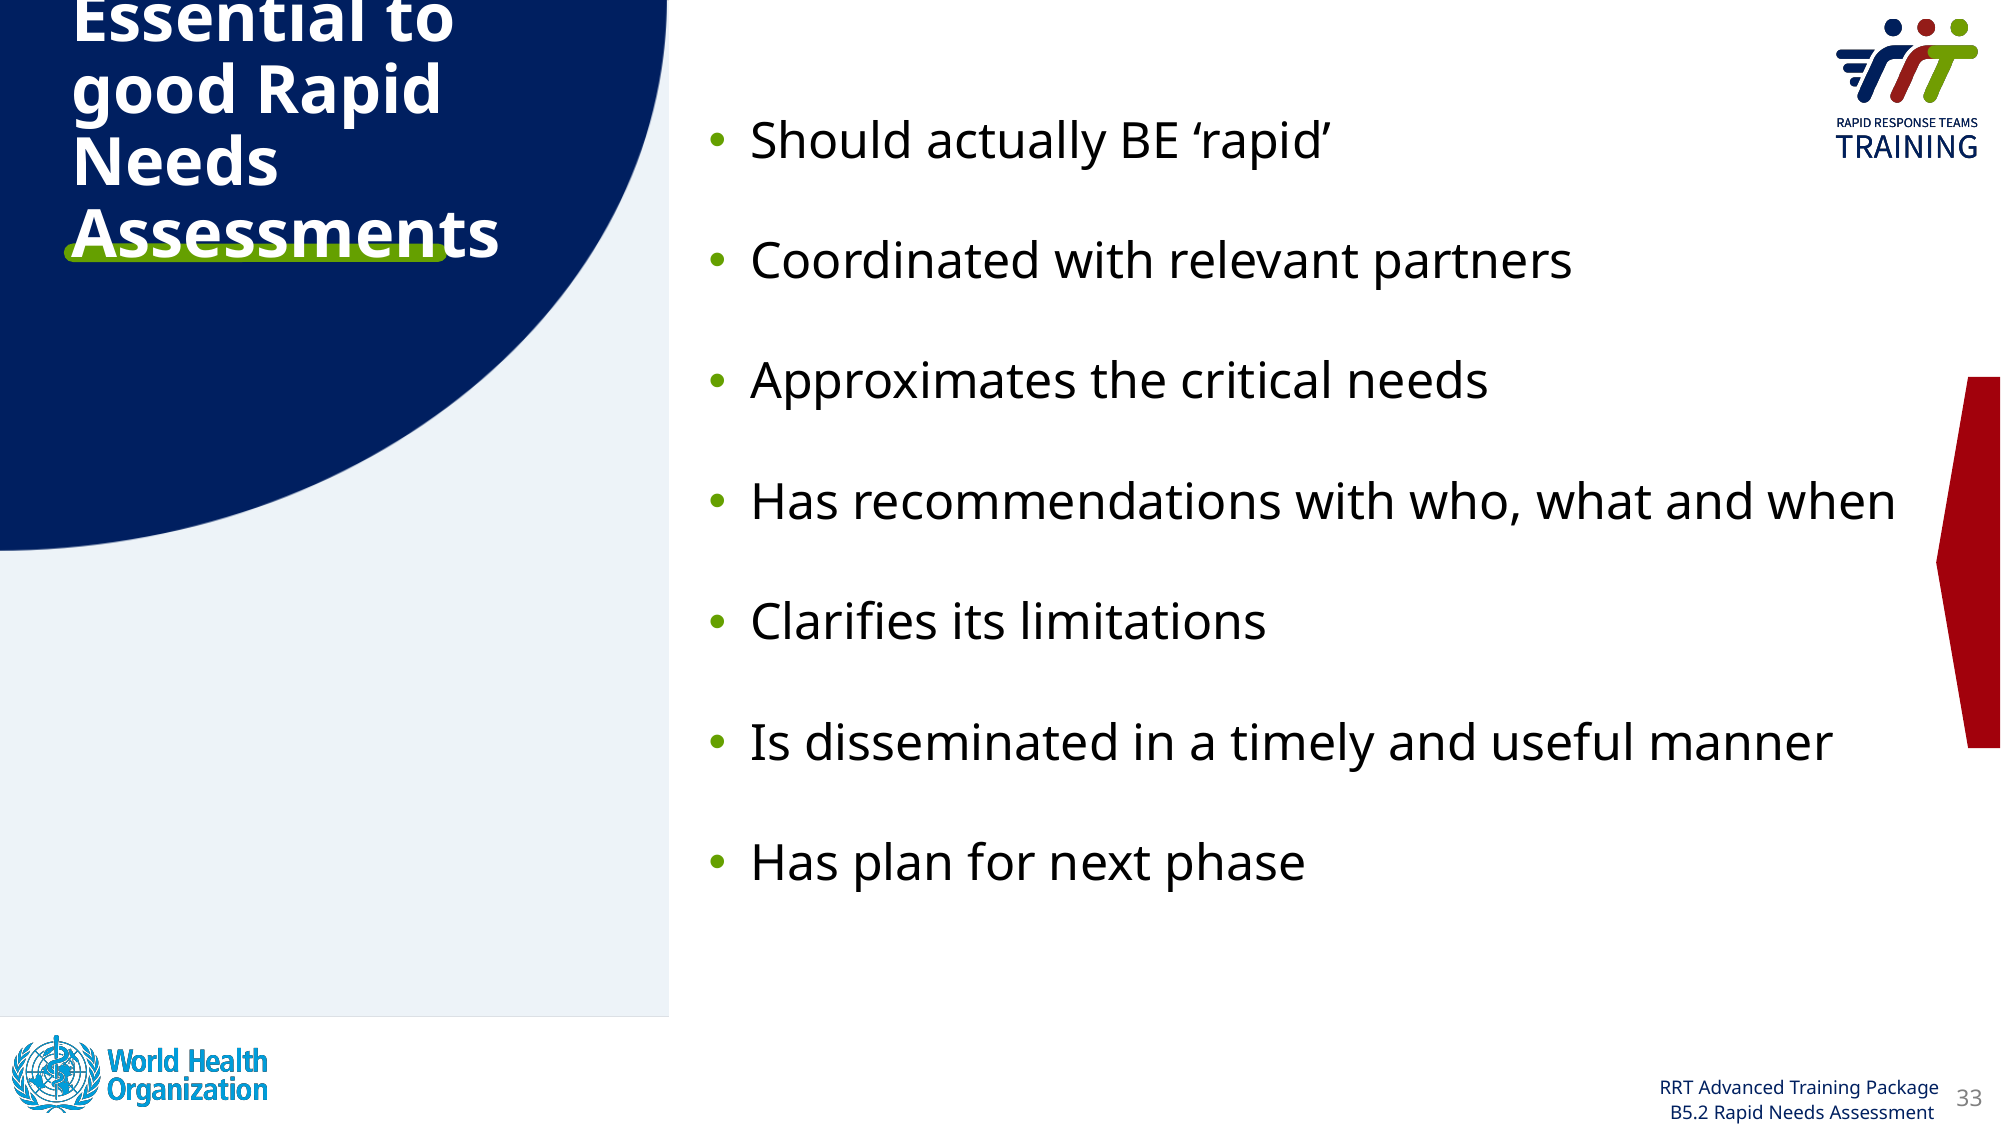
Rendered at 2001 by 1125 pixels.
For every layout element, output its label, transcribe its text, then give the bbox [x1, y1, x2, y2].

picture [30, 1083, 37, 1091]
picture [40, 1062, 47, 1070]
list Should actually BE ‘rapid’ Coordinated with relevant partners Approximates the critical needs Has recommendations with who, what and when Clarifies its limitations Is disseminated in a timely and useful manner Has plan for next phase [700, 107, 1937, 1018]
picture [22, 1062, 26, 1077]
picture [71, 1053, 90, 1091]
text_box Essential to good Rapid Needs Assessments [63, 32, 600, 224]
picture [46, 1056, 54, 1062]
picture [12, 1083, 48, 1113]
picture [34, 1054, 43, 1078]
picture [24, 1054, 36, 1087]
picture [50, 1108, 62, 1113]
picture [59, 1035, 267, 1113]
picture [0, 0, 669, 1018]
picture [1835, 19, 1978, 167]
picture [36, 1088, 78, 1105]
picture [12, 1035, 54, 1068]
